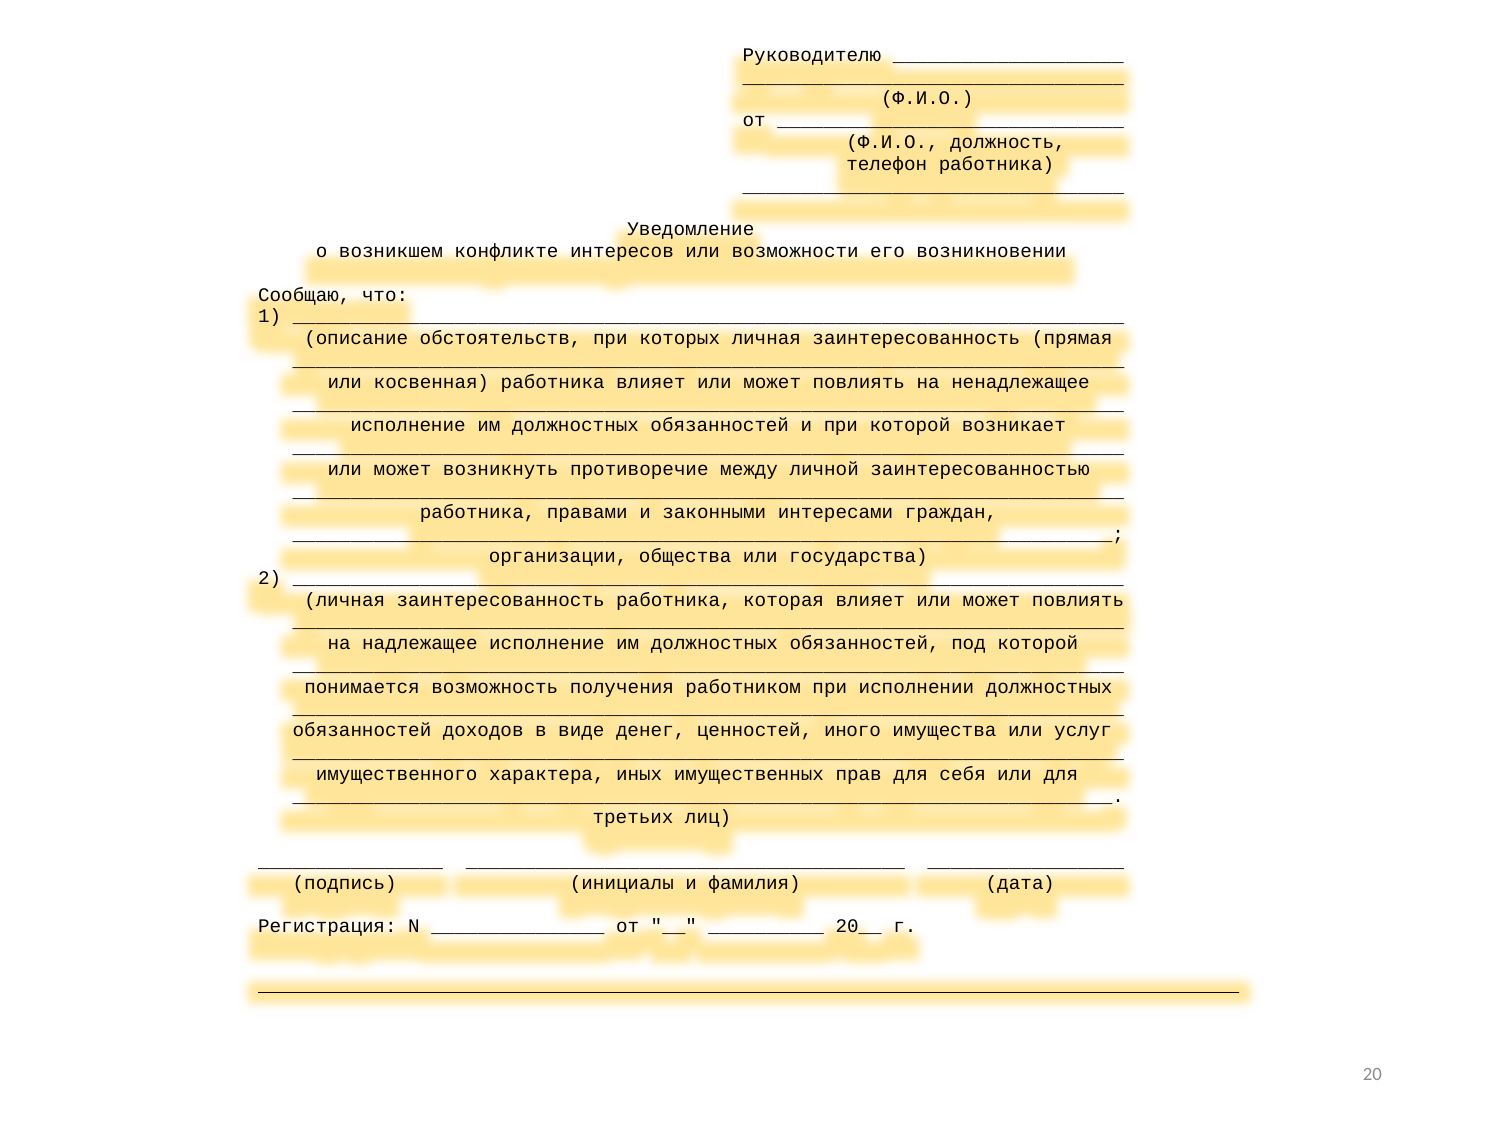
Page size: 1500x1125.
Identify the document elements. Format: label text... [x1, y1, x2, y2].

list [258, 44, 1242, 1005]
slide_number 20 [1059, 1042, 1397, 1103]
